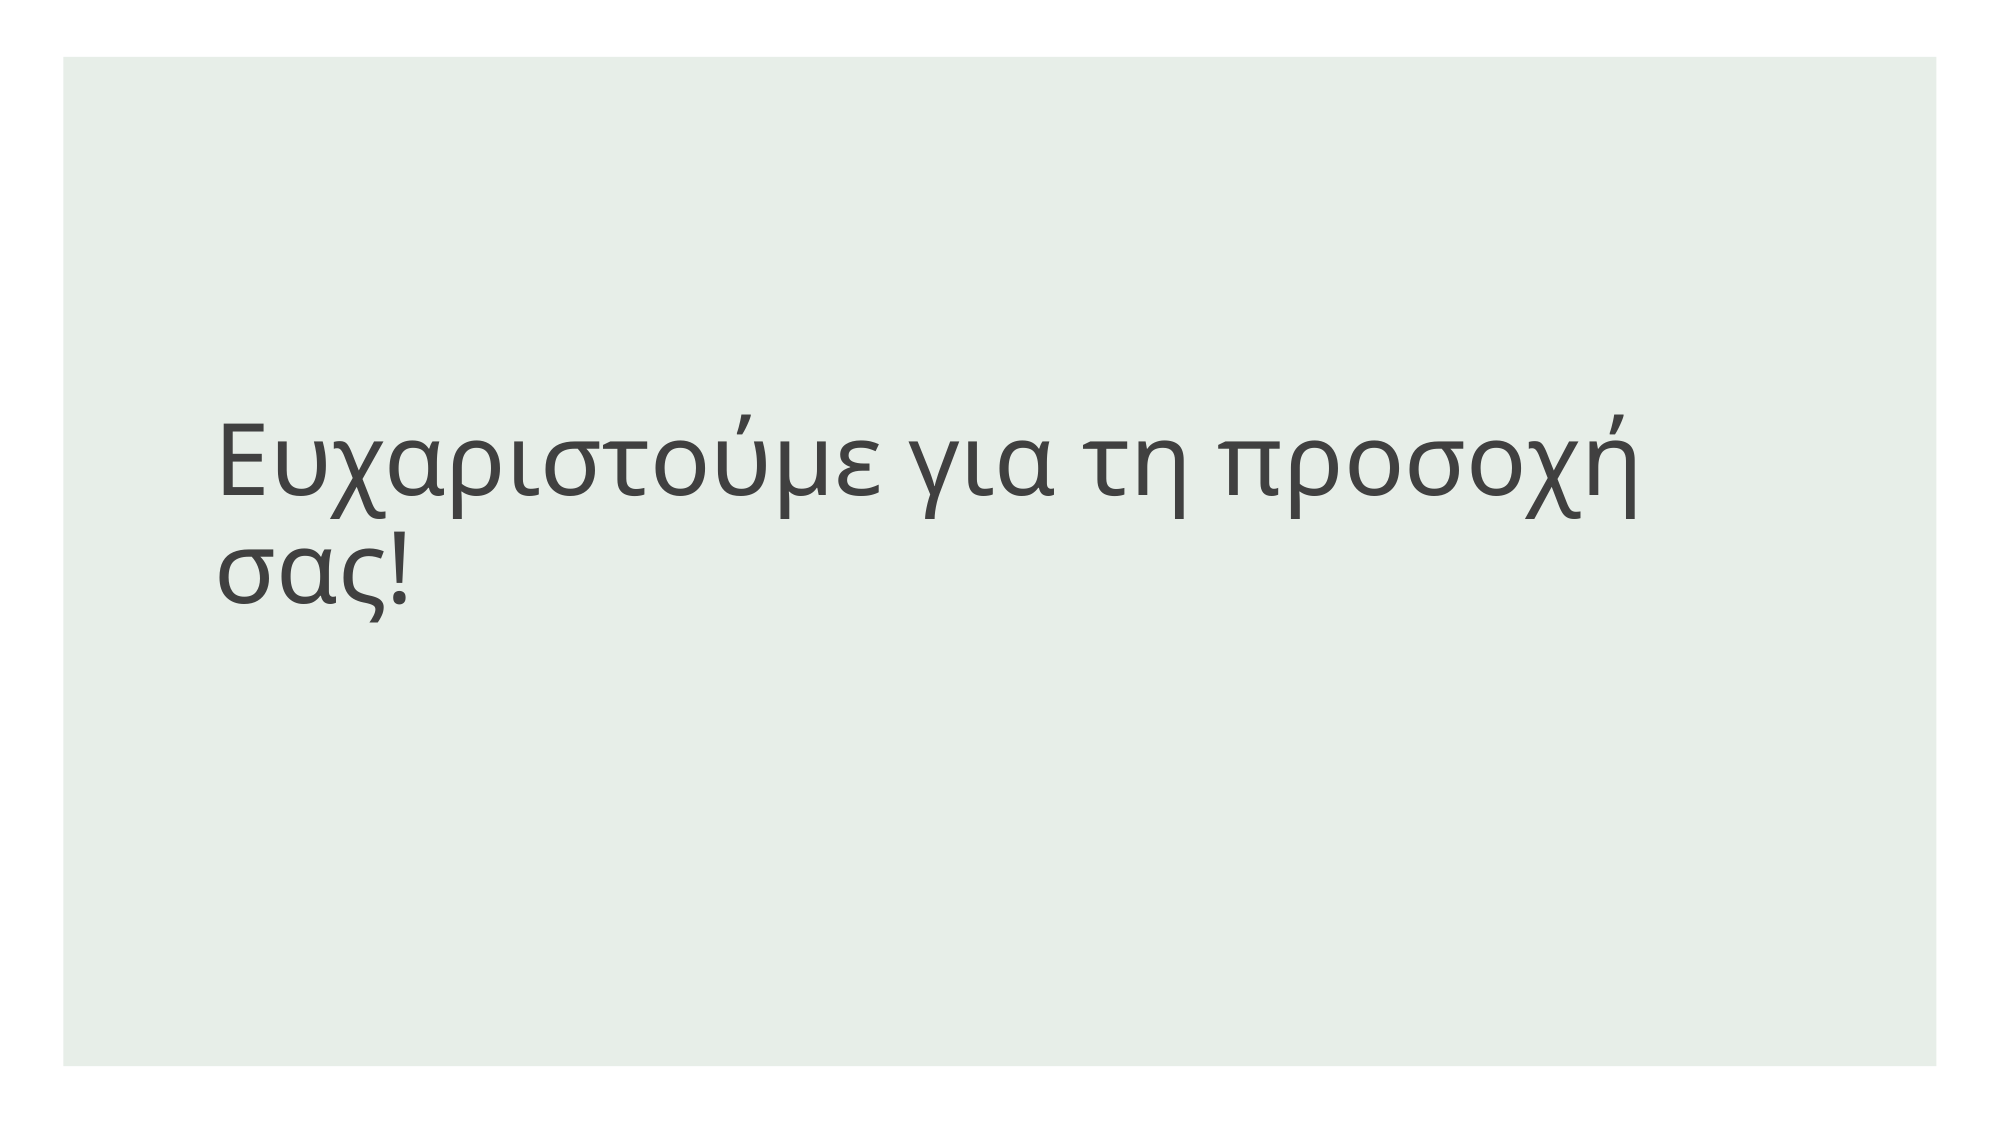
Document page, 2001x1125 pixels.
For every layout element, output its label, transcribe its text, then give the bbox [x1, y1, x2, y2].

title Ευχαριστούμε για τη προσοχή σας! [199, 66, 1766, 967]
